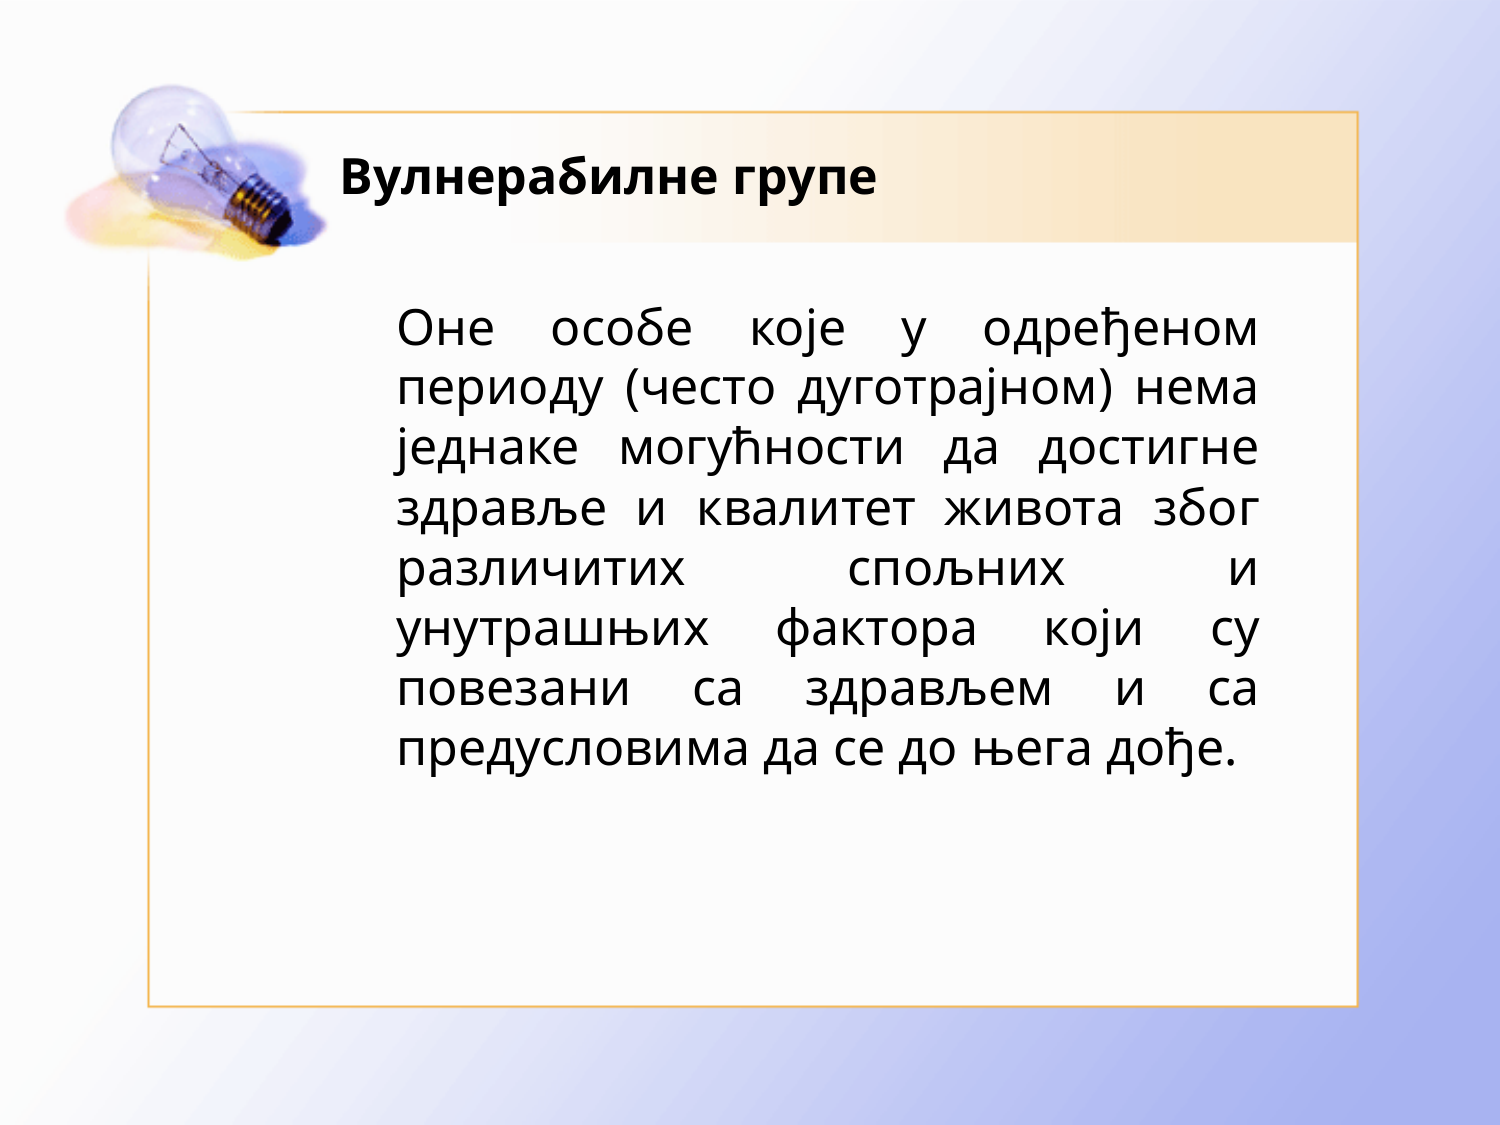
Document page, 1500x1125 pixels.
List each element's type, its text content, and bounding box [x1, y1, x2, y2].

list Оне особе које у одређеном периоду (често дуготрајном) нема једнаке могућности да достигне здравље и квалитет живота због различитих спољних и унутрашњих фактора који су повезани са здрављем и са предусловима да се до њега дође. [324, 287, 1276, 926]
picture [0, 0, 1500, 1125]
title Вулнерабилне групе [324, 134, 1276, 223]
